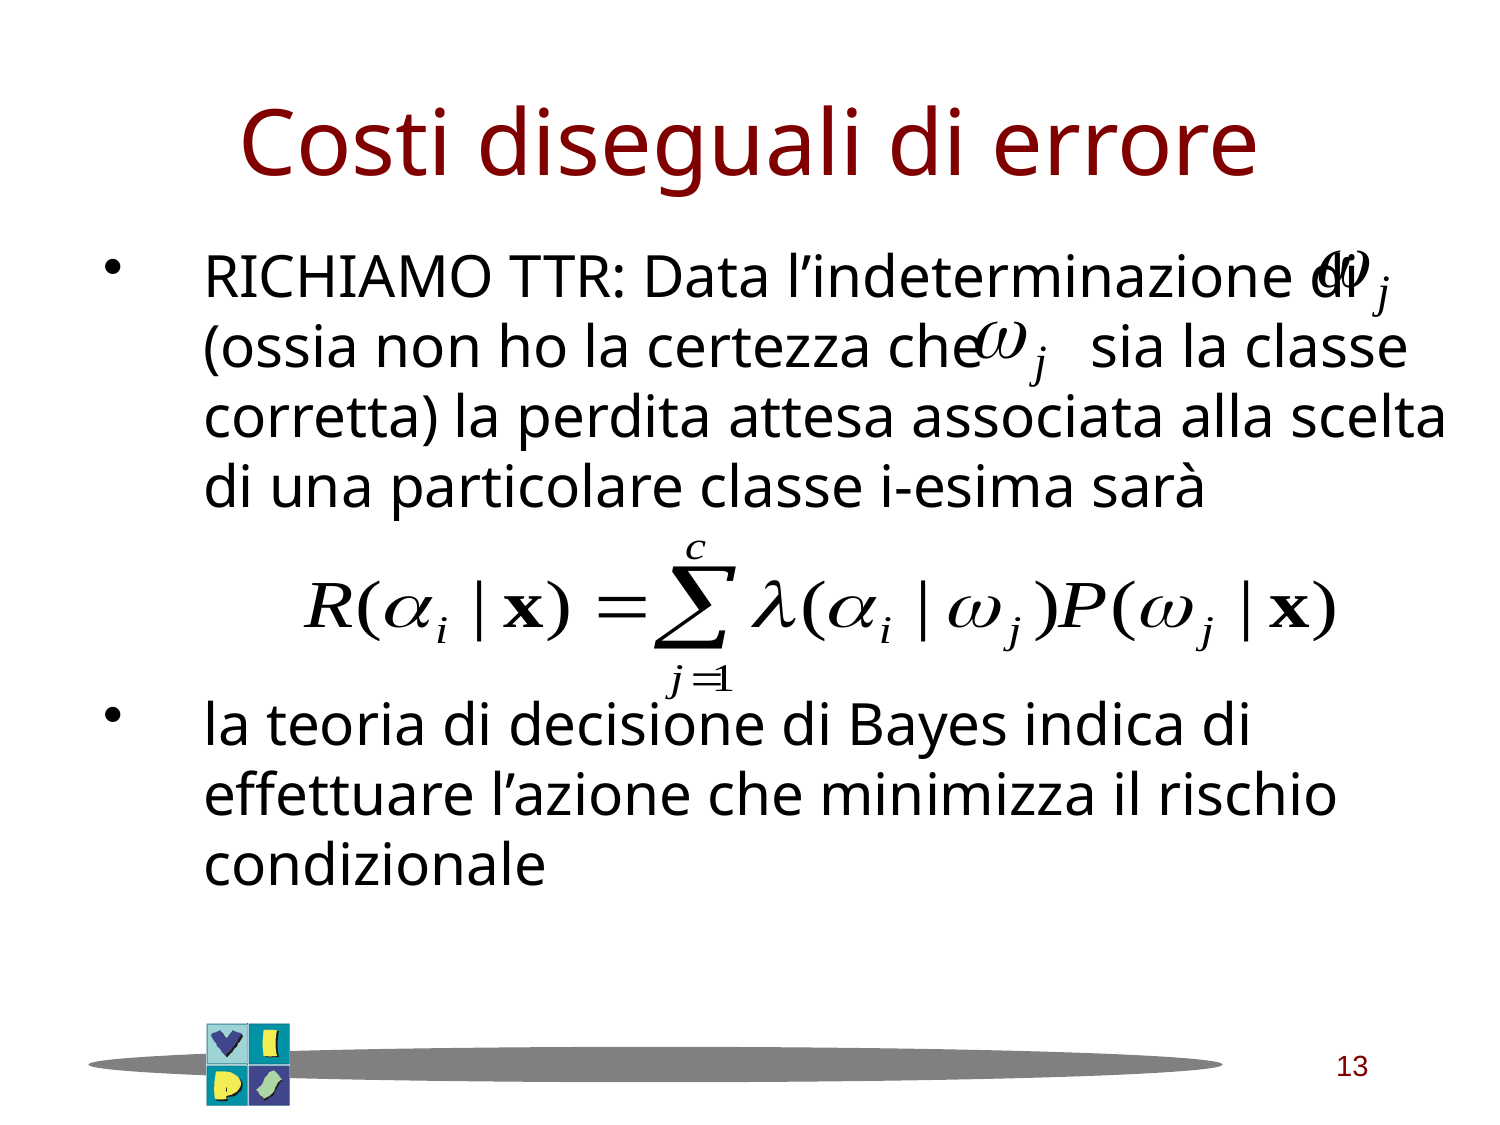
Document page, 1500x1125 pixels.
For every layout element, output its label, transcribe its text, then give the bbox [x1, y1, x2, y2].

title Costi diseguali di errore [75, 45, 1425, 233]
picture [206, 1023, 290, 1106]
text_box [288, 515, 1350, 712]
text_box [962, 278, 1062, 405]
slide_number 13 [1033, 1039, 1384, 1118]
text_box RICHIAMO TTR: Data l’indeterminazione di (ossia non ho la certezza che sia la classe corretta) la perdita attesa associata alla scelta di una particolare classe i-esima sarà la teoria di decisione di Bayes indica di effettuare l’azione che minimizza il rischio condizionale [88, 231, 1471, 975]
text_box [1304, 207, 1405, 334]
